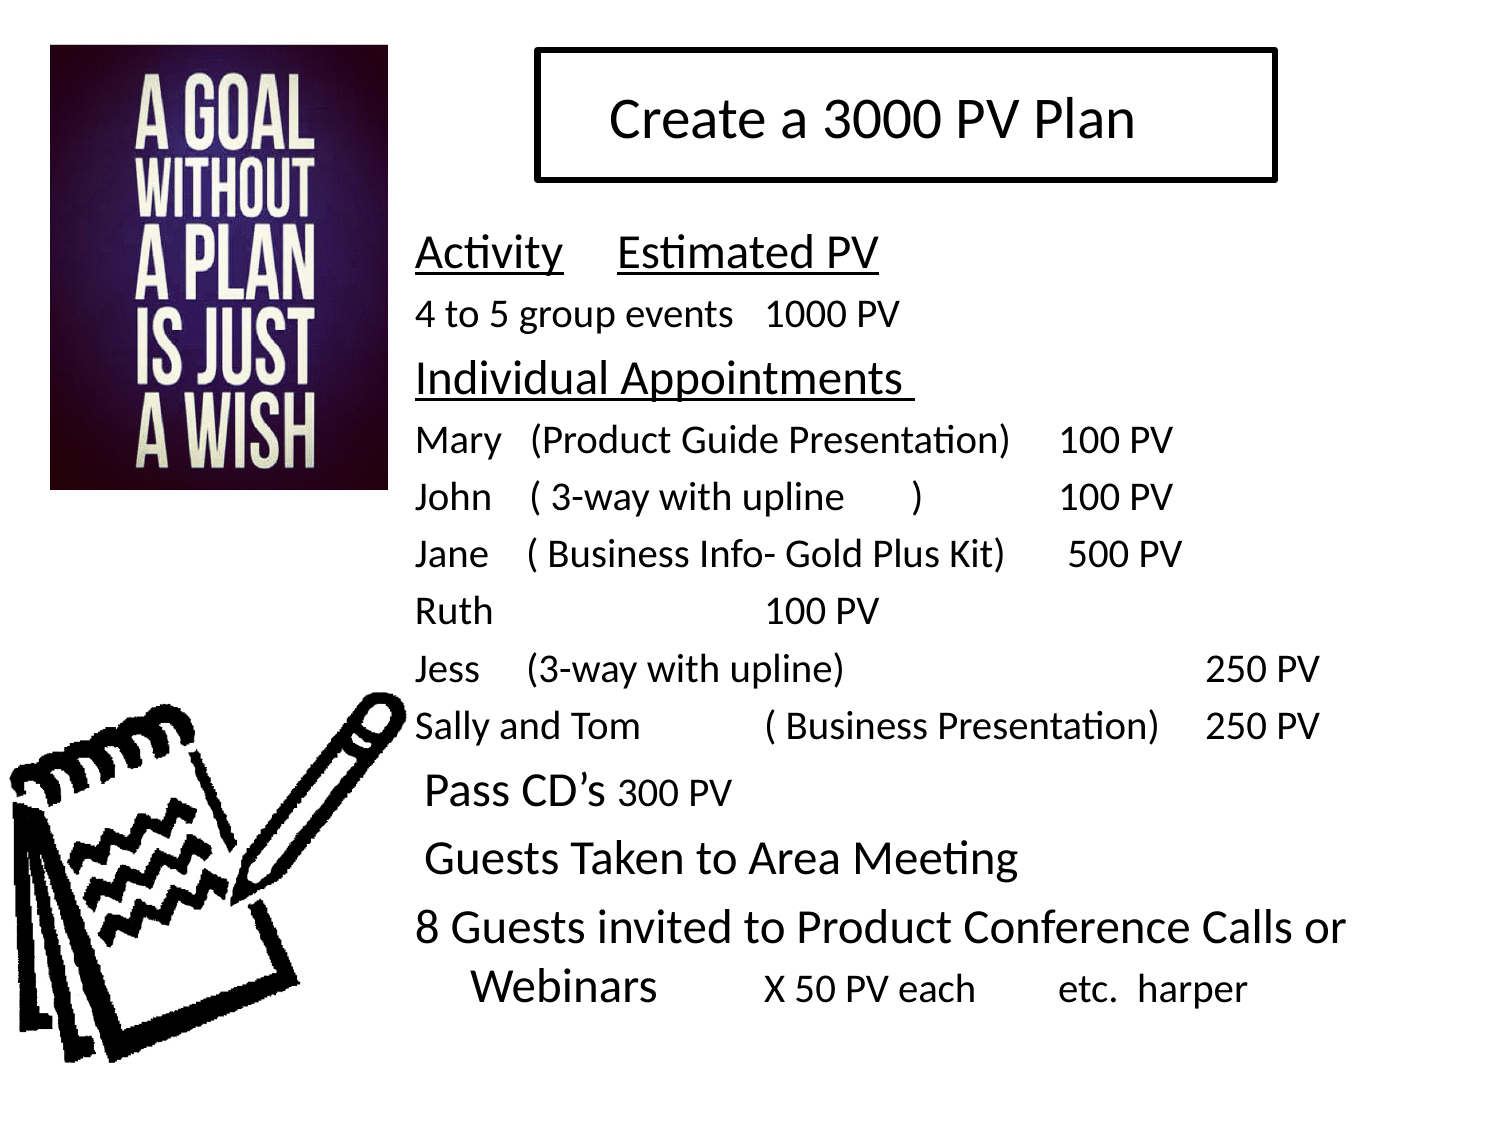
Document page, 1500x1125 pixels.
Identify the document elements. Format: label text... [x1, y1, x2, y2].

picture [49, 37, 388, 494]
picture [0, 674, 411, 1077]
title Create a 3000 PV Plan [537, 50, 1275, 180]
list Activity Estimated PV 4 to 5 group events 1000 PV Individual Appointments Mary (Product Guide Presentation) 100 PV John ( 3-way with upline ) 100 PV Jane ( Business Info- Gold Plus Kit) 500 PV Ruth 100 PV Jess (3-way with upline) 250 PV Sally and Tom ( Business Presentation) 250 PV Pass CD’s 300 PV Guests Taken to Area Meeting 8 Guests invited to Product Conference Calls or Webinars X 50 PV each etc. harper [399, 212, 1500, 1088]
